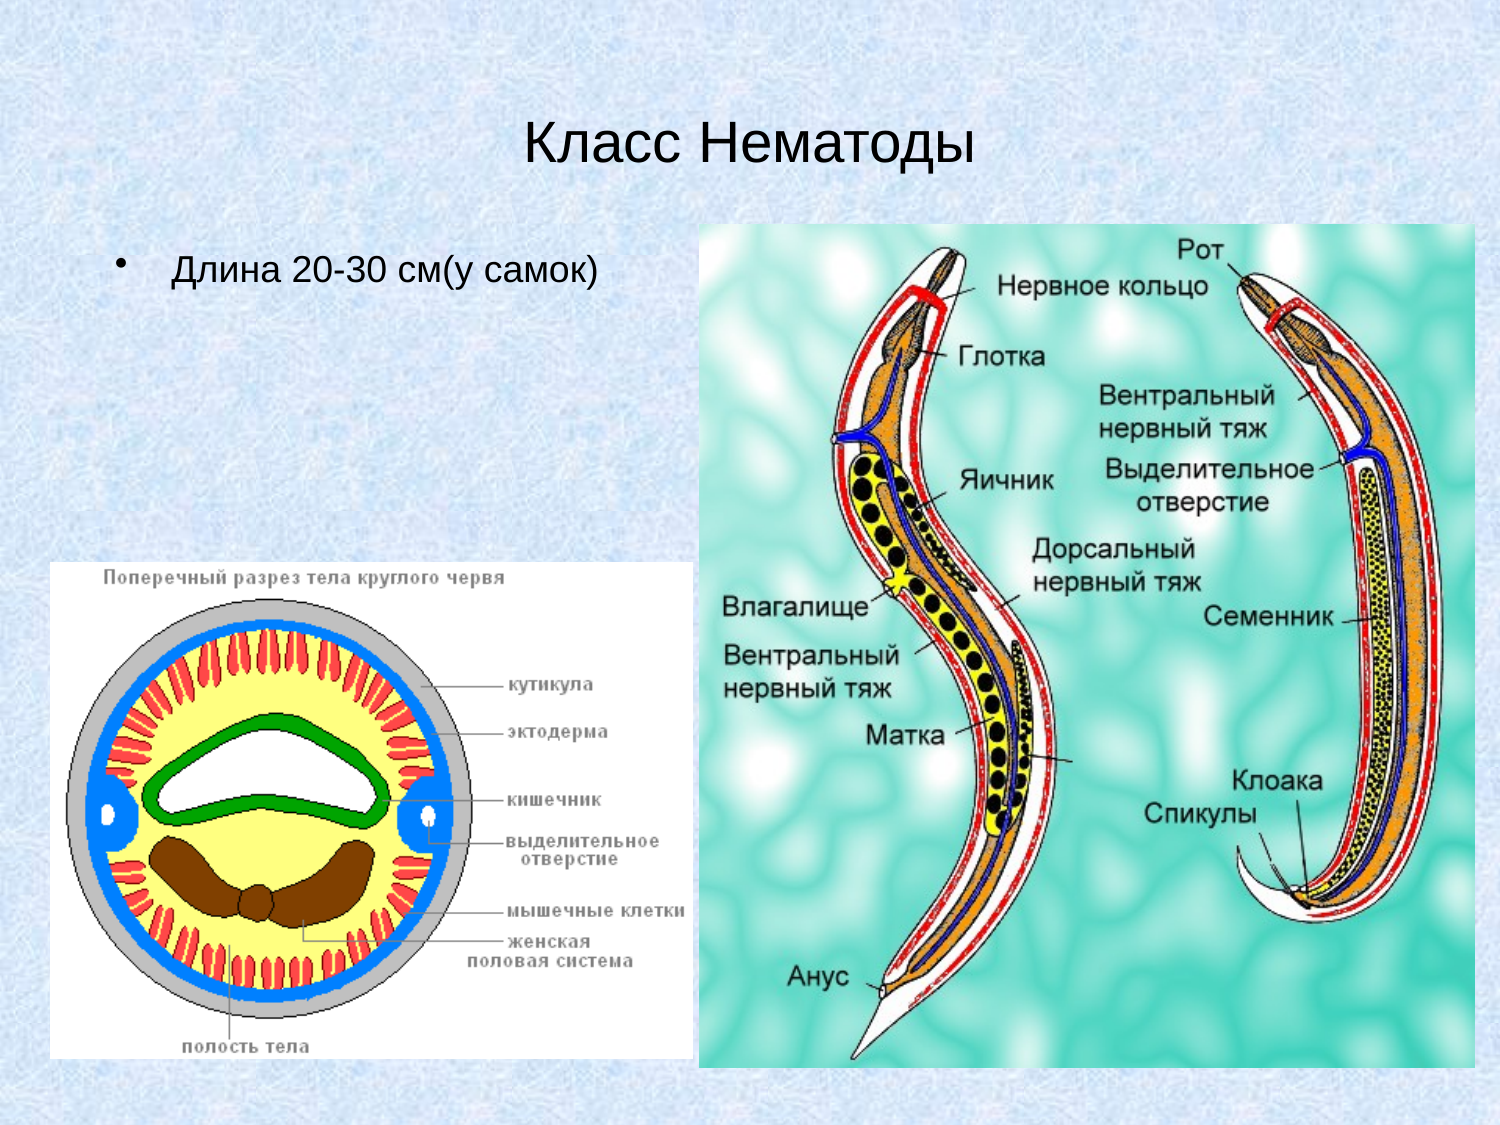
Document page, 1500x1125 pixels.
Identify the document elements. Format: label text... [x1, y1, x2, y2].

picture [0, 0, 1500, 1125]
list Длина 20-30 см(у самок) [99, 237, 663, 560]
title Класс Нематоды [74, 44, 1426, 233]
